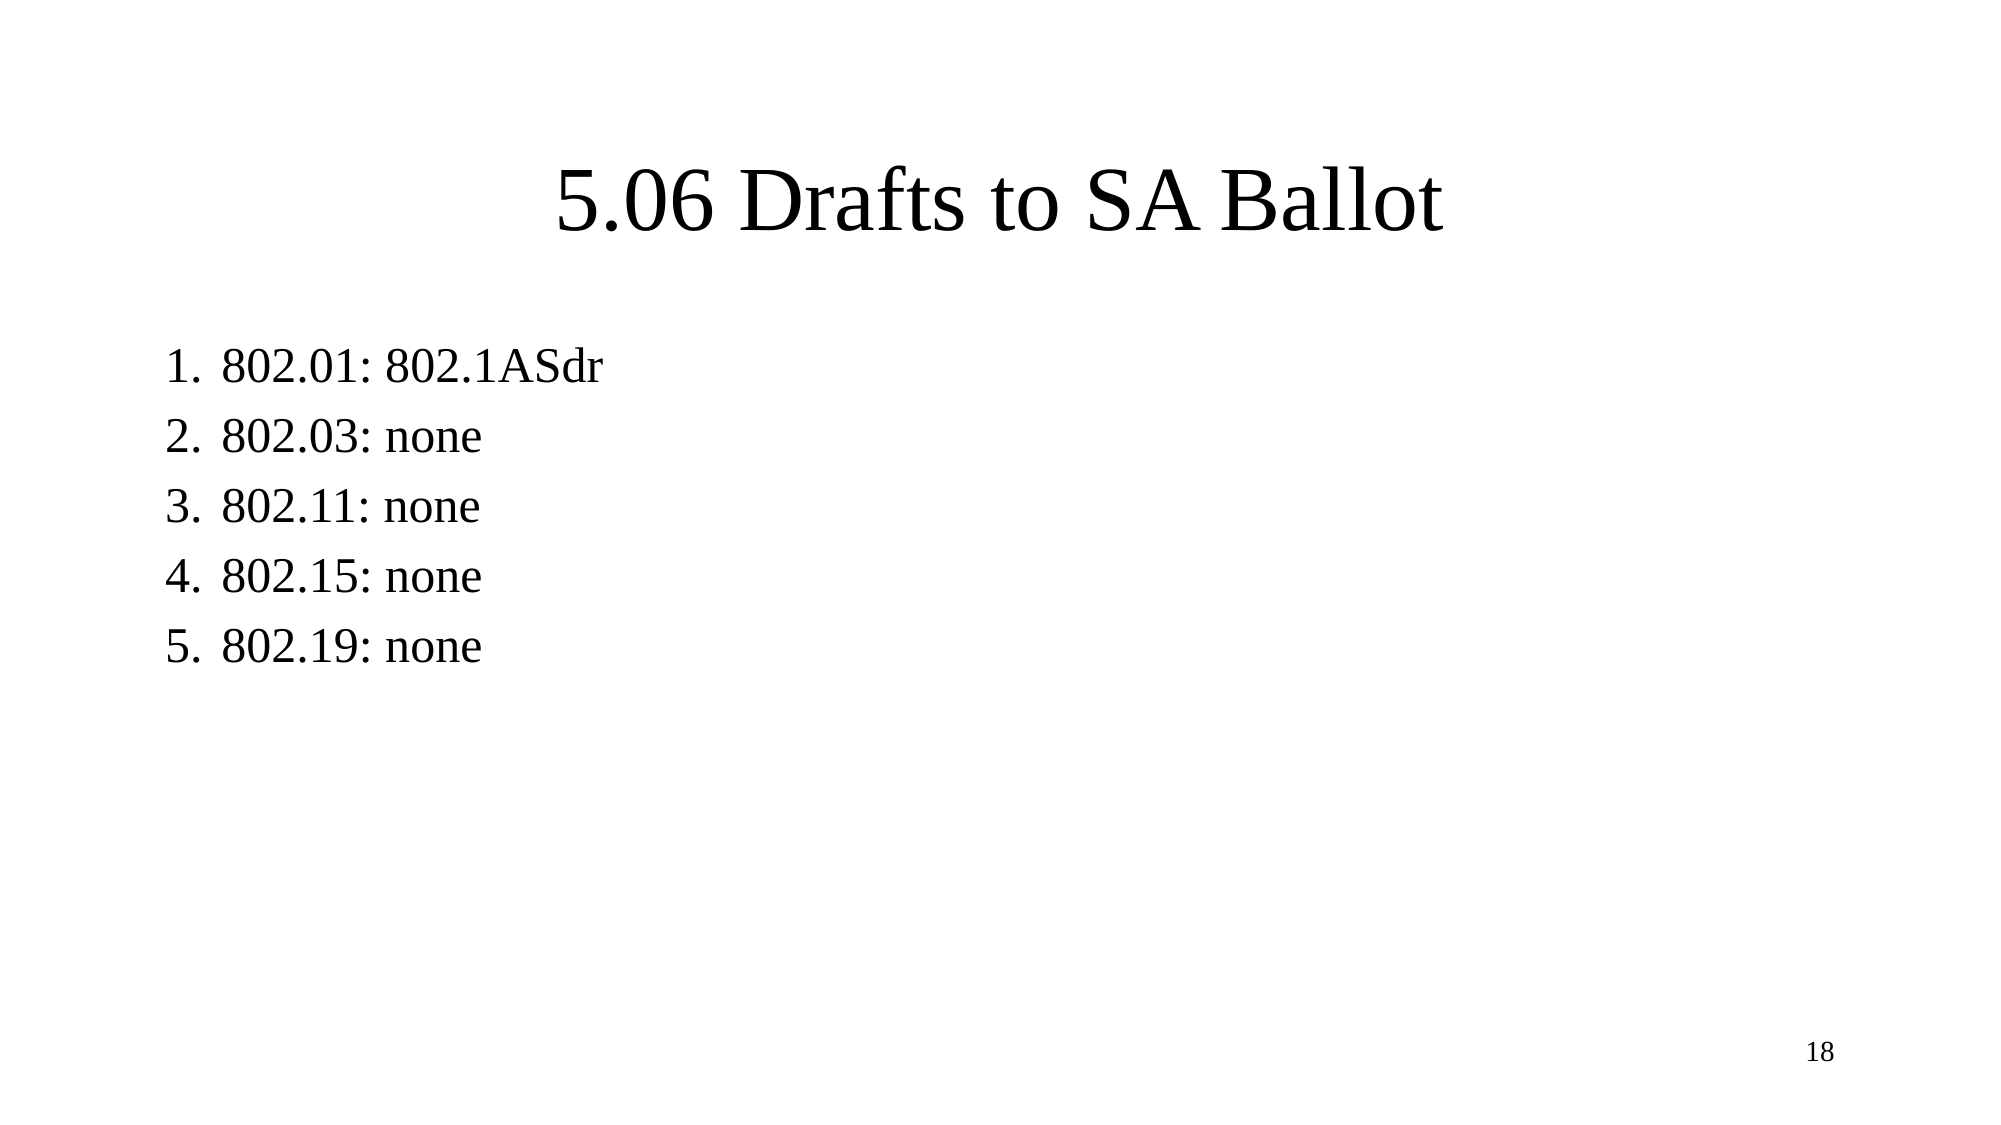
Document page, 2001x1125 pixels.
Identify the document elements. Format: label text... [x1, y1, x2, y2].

slide_number 18 [1433, 1024, 1851, 1101]
list 802.01: 802.1ASdr 802.03: none 802.11: none 802.15: none 802.19: none [149, 324, 1851, 1001]
title 5.06 Drafts to SA Ballot [149, 99, 1851, 288]
